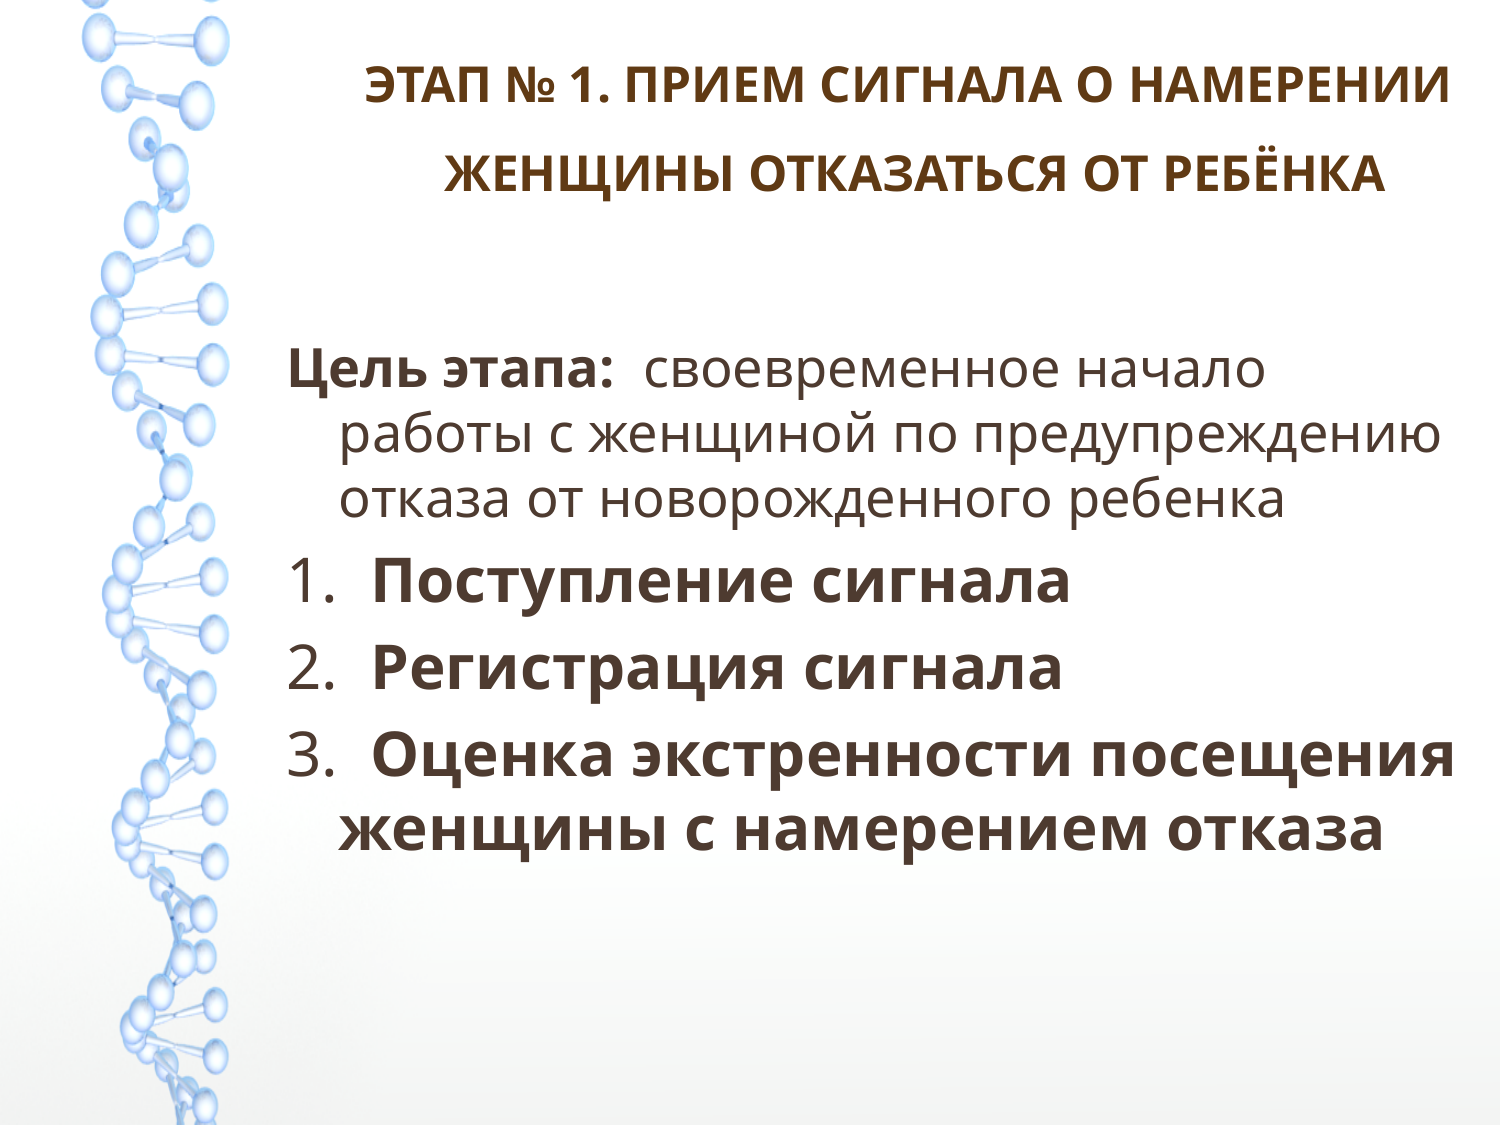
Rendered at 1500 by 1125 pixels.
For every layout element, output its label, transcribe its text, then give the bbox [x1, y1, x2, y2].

text_box Цель этапа: своевременное начало работы с женщиной по предупреждению отказа от новорожденного ребенка 1. Поступление сигнала 2. Регистрация сигнала 3. Оценка экстренности посещения женщины с намерением отказа [271, 326, 1475, 998]
picture [0, 0, 1500, 1125]
text_box Этап № 1. Прием сигнала о намерении женщины отказаться от ребёнка [342, 35, 1475, 279]
